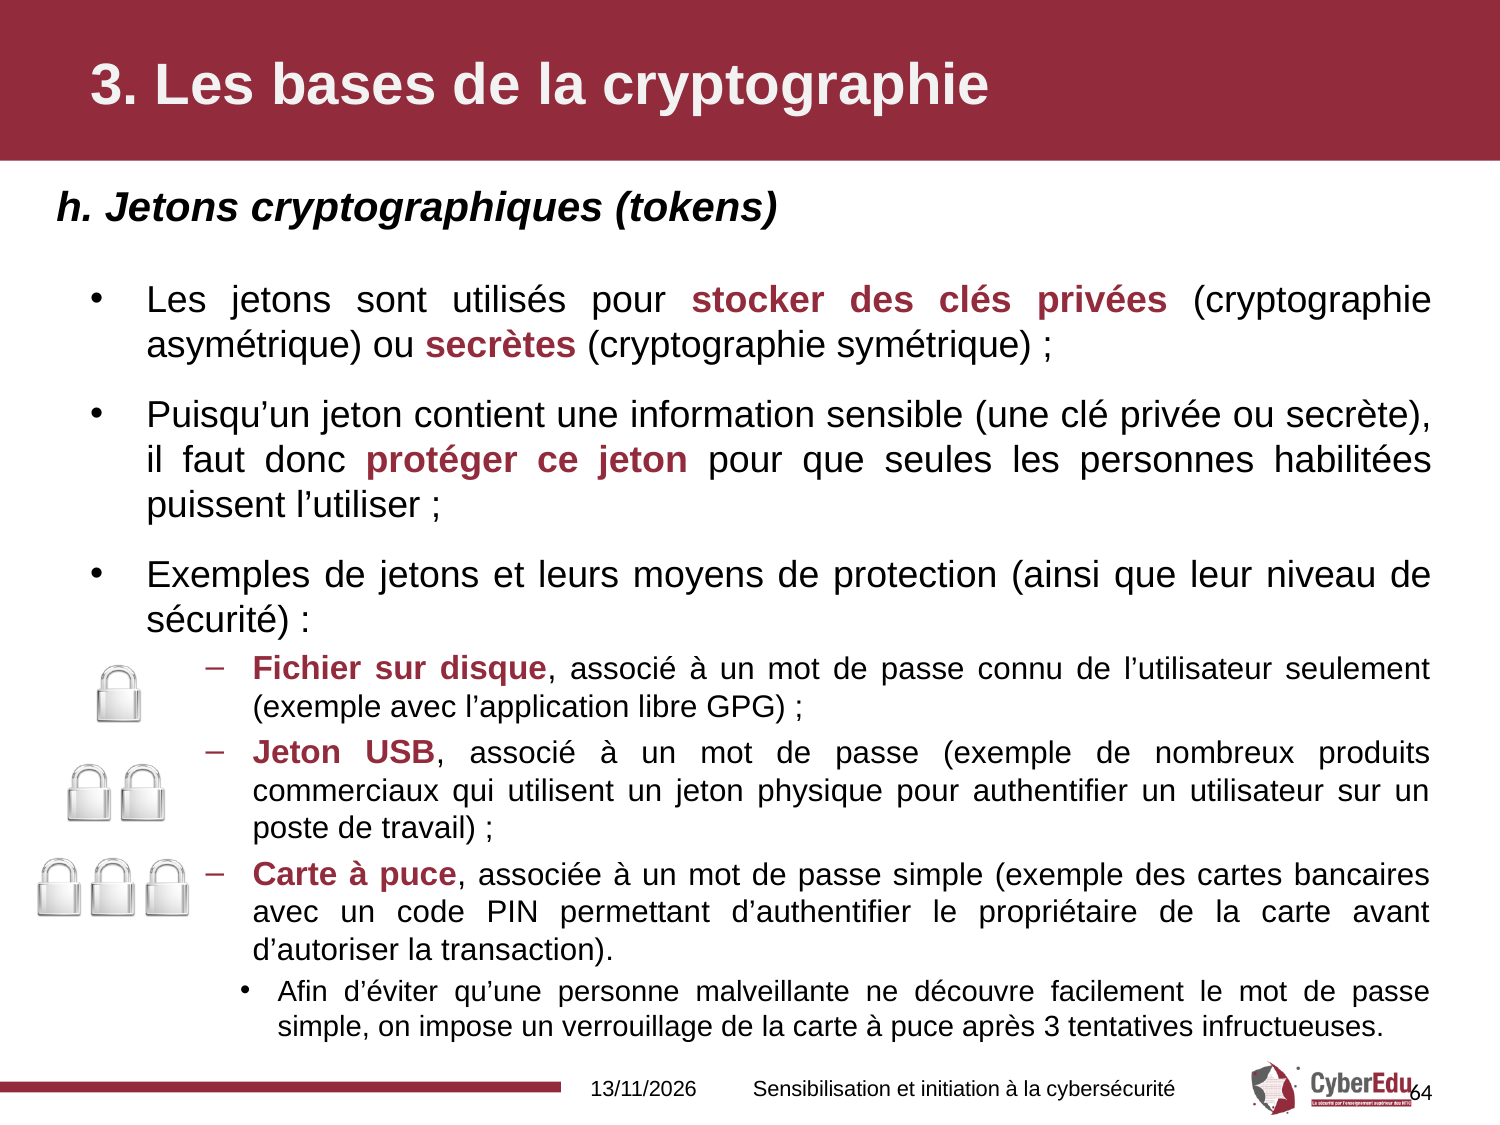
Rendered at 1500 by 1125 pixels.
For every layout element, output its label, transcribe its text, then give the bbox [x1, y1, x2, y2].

picture [1246, 1060, 1412, 1115]
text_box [29, 664, 196, 918]
text_box h. Jetons cryptographiques (tokens) [41, 172, 1471, 268]
title 3. Les bases de la cryptographie [75, 1, 1425, 161]
list Les jetons sont utilisés pour stocker des clés privées (cryptographie asymétrique) ou secrètes (cryptographie symétrique) ; Puisqu’un jeton contient une information sensible (une clé privée ou secrète), il faut donc protéger ce jeton pour que seules les personnes habilitées puissent l’utiliser ; Exemples de jetons et leurs moyens de protection (ainsi que leur niveau de sécurité) : Fichier sur disque, associé à un mot de passe connu de l’utilisateur seulement (exemple avec l’application libre GPG) ; Jeton USB, associé à un mot de passe (exemple de nombreux produits commerciaux qui utilisent un jeton physique pour authentifier un utilisateur sur un poste de travail) ; Carte à puce, associée à un mot de passe simple (exemple des cartes bancaires avec un code PIN permettant d’authentifier le propriétaire de la carte avant d’autoriser la transaction). Afin d’éviter qu’une personne malveillante ne découvre facilement le mot de passe simple, on impose un verrouillage de la carte à puce après 3 tentatives infructueuses. [75, 268, 1447, 1024]
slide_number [561, 1057, 727, 1118]
footer Sensibilisation et initiation à la cybersécurité [738, 1057, 1236, 1118]
